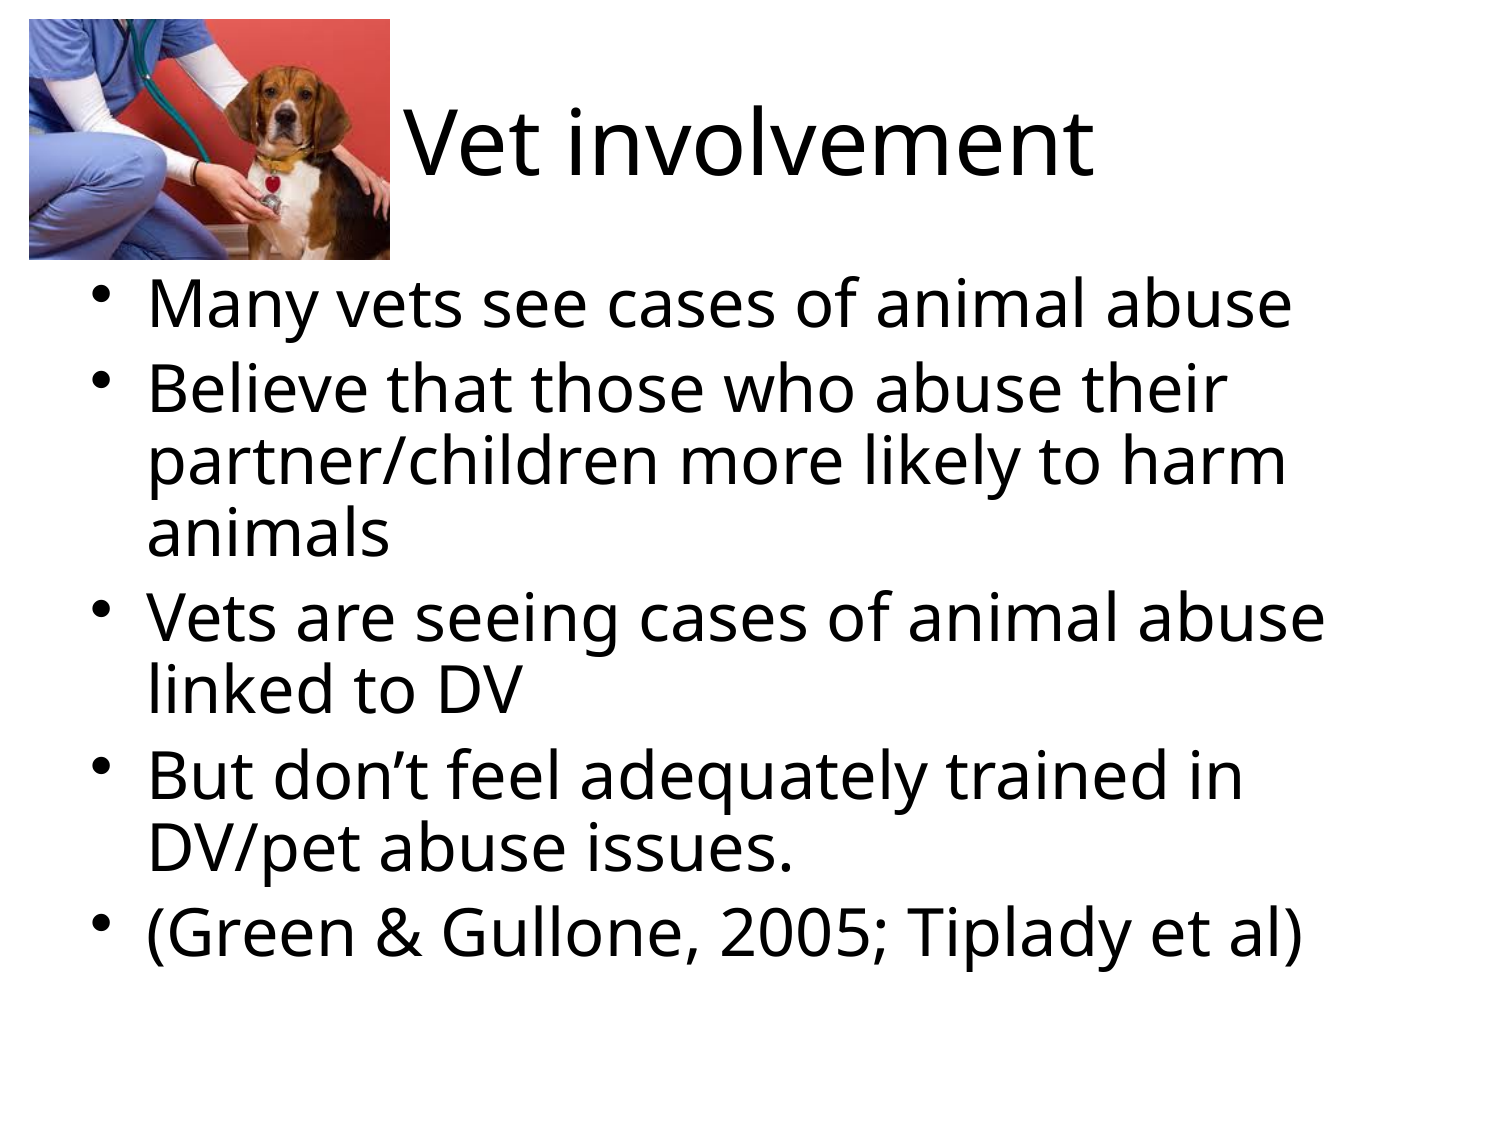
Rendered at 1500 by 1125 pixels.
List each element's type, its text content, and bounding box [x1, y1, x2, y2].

picture [29, 19, 391, 260]
list Many vets see cases of animal abuse Believe that those who abuse their partner/children more likely to harm animals Vets are seeing cases of animal abuse linked to DV But don’t feel adequately trained in DV/pet abuse issues. (Green & Gullone, 2005; Tiplady et al) [75, 262, 1425, 1005]
title Vet involvement [395, 45, 1425, 233]
